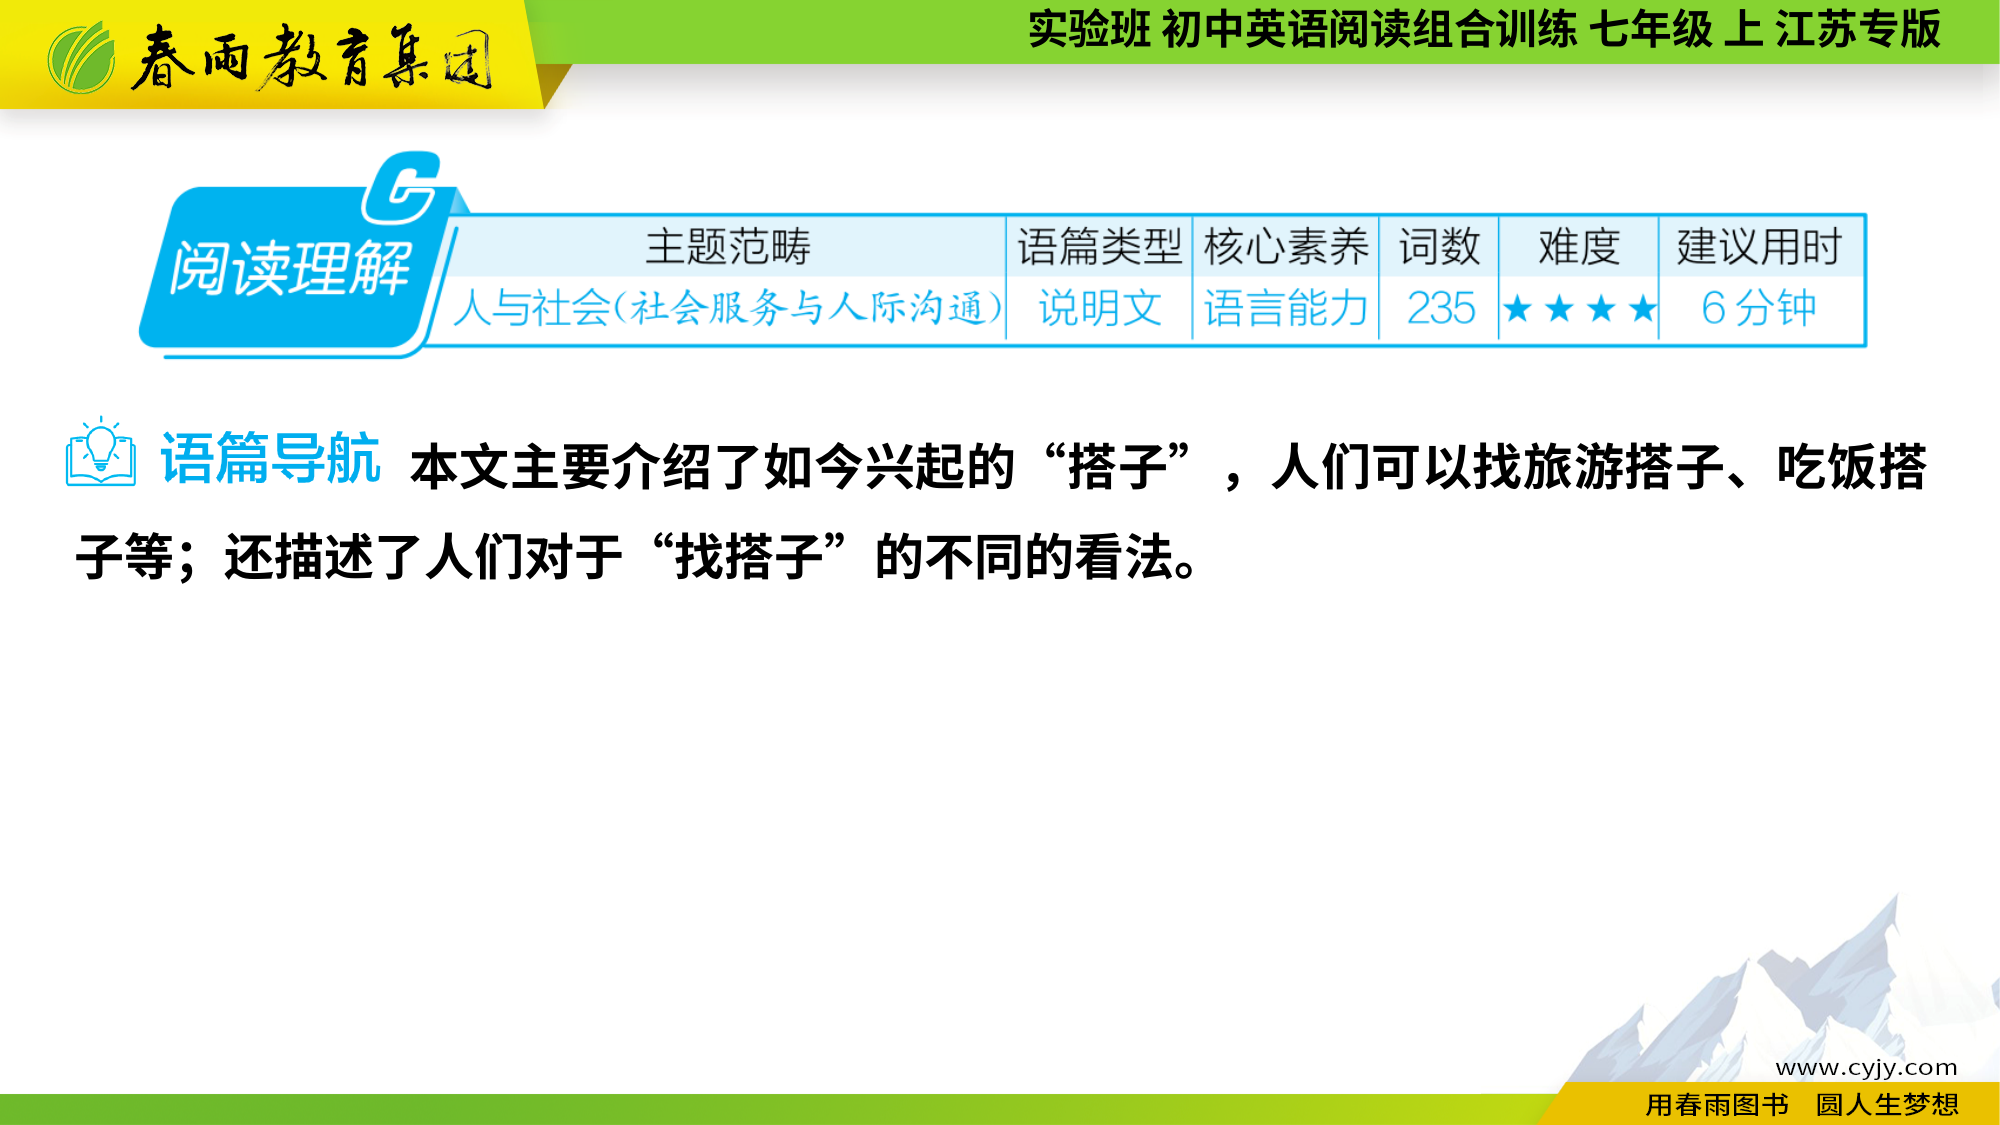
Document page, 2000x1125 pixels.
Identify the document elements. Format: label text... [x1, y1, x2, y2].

list 本文主要介绍了如今兴起的“搭子”，人们可以找旅游搭子、吃饭搭子等；还描述了人们对于“找搭子”的不同的看法。 [59, 397, 1944, 583]
picture [0, 0, 2000, 1125]
